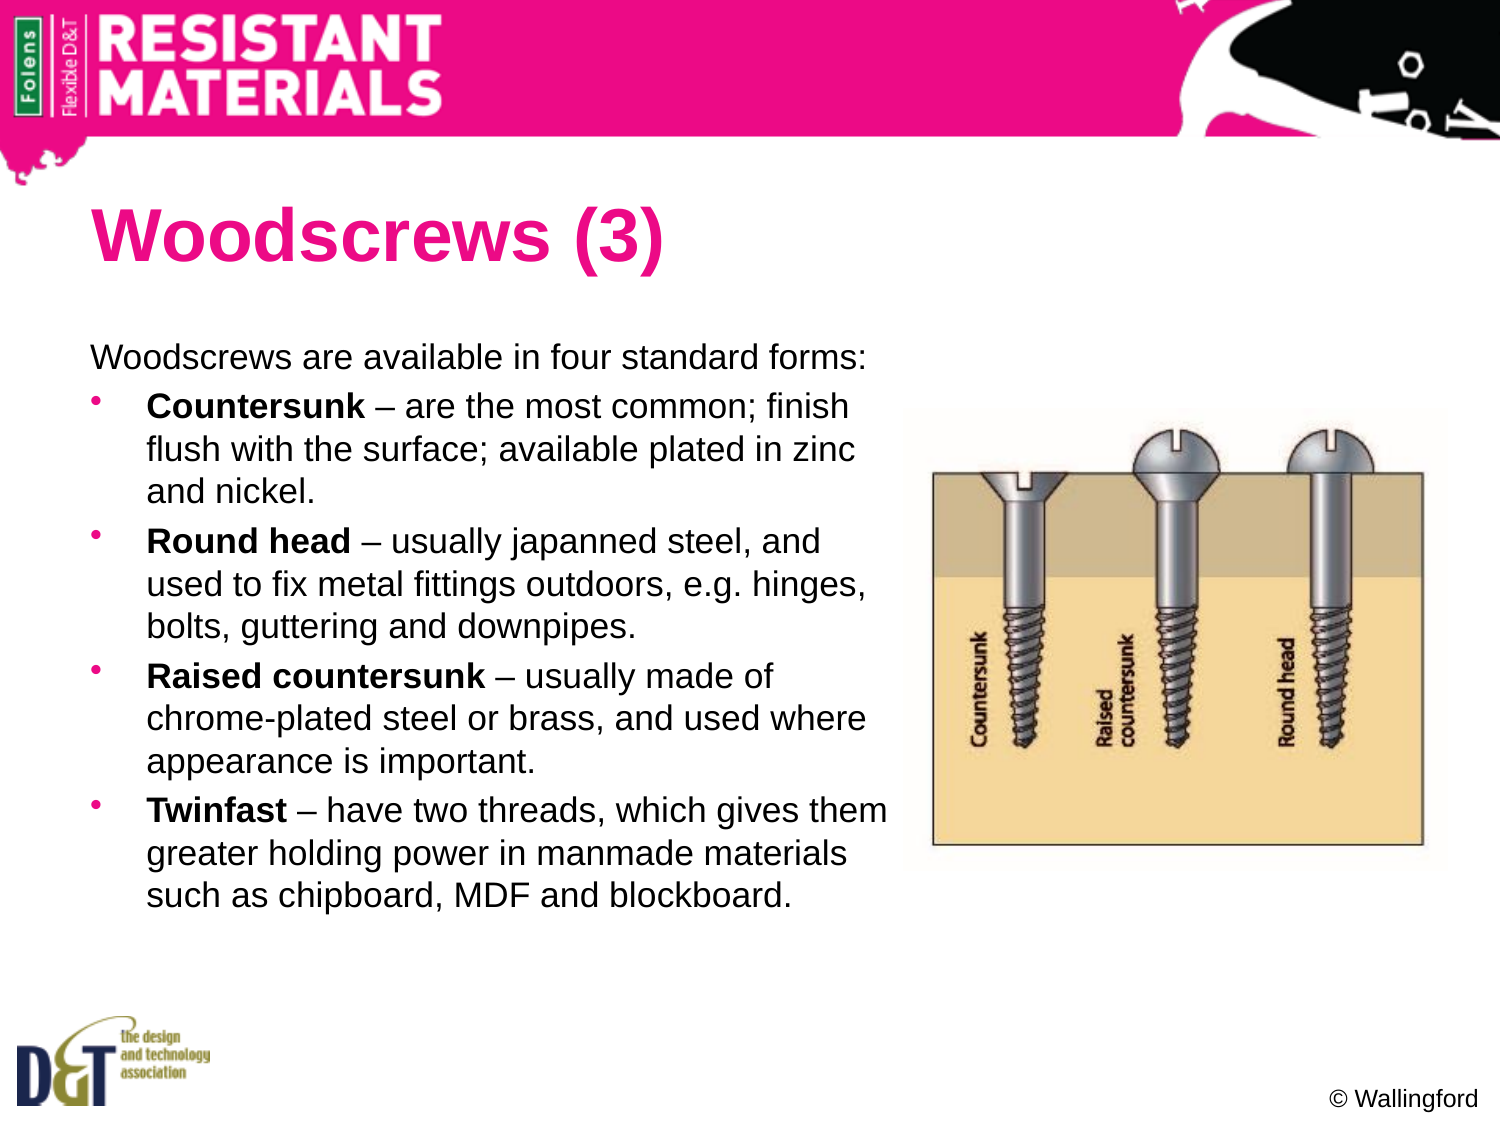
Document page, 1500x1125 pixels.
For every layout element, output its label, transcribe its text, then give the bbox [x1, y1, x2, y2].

title Woodscrews (3) [76, 160, 1427, 301]
list Woodscrews are available in four standard forms: Countersunk – are the most common; finish flush with the surface; available plated in zinc and nickel. Round head – usually japanned steel, and used to fix metal fittings outdoors, e.g. hinges, bolts, guttering and downpipes. Raised countersunk – usually made of chrome-plated steel or brass, and used where appearance is important. Twinfast – have two threads, which gives them greater holding power in manmade materials such as chipboard, MDF and blockboard. [75, 326, 904, 1005]
text_box © Wallingford [1257, 1074, 1495, 1125]
picture [0, 0, 1500, 1125]
